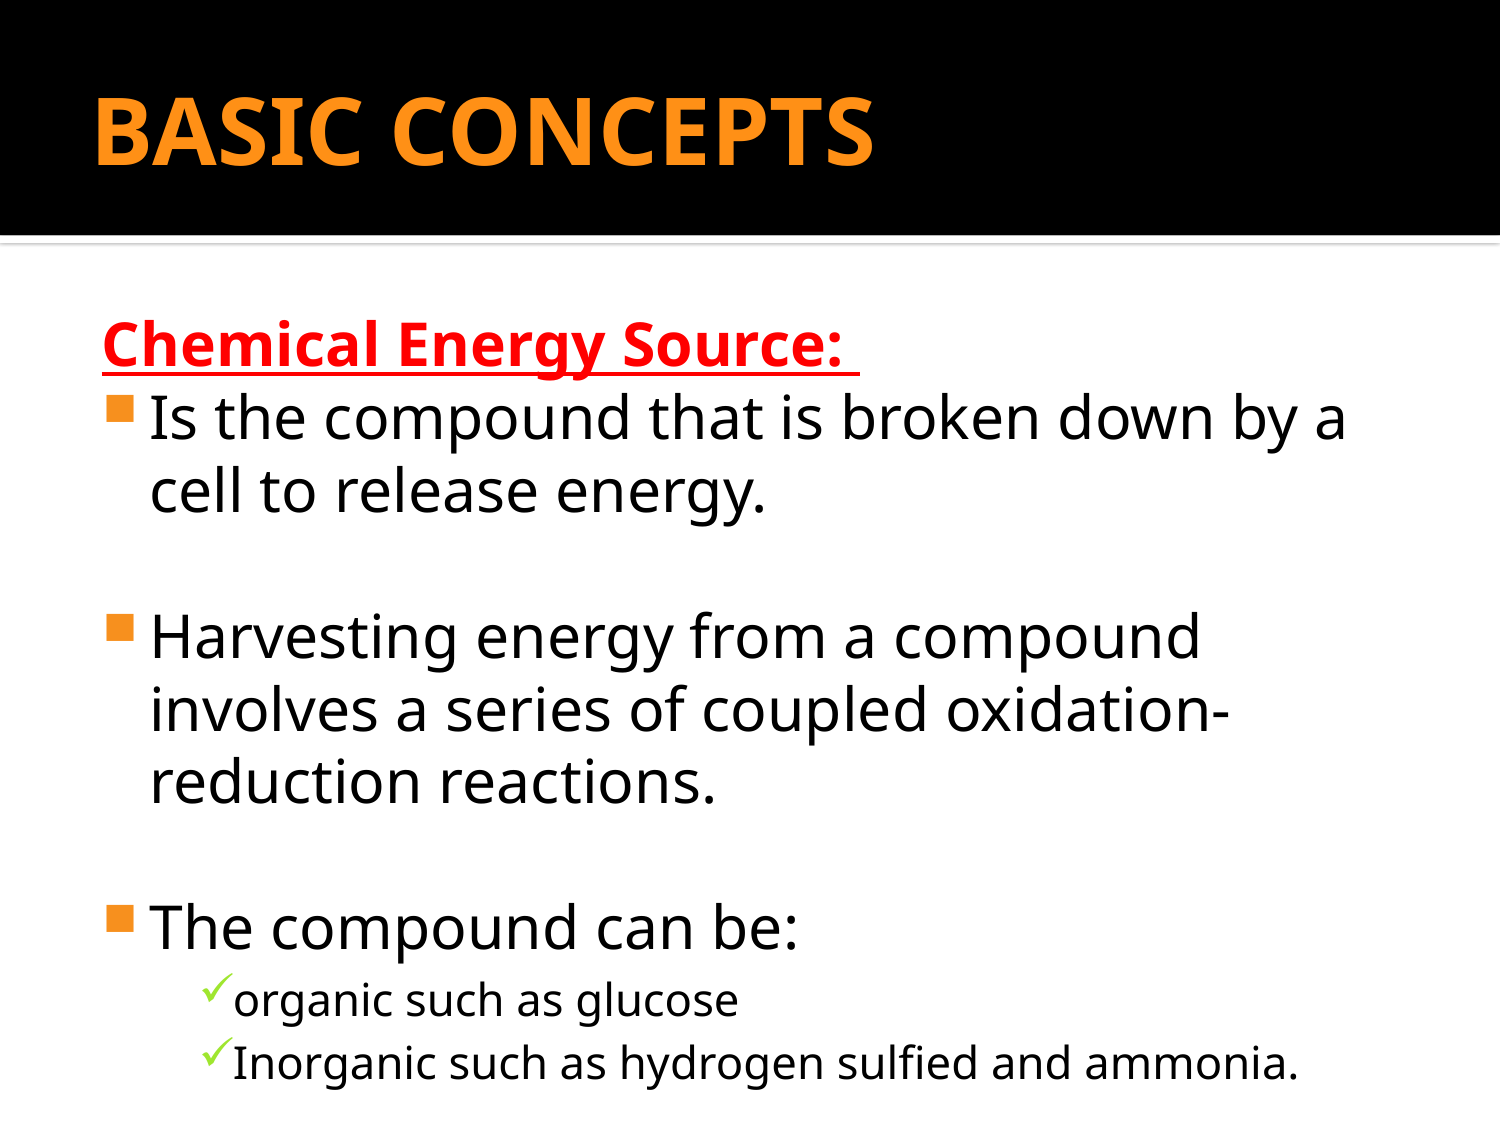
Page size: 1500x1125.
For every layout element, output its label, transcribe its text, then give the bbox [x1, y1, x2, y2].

list Chemical Energy Source: Is the compound that is broken down by a cell to release energy. Harvesting energy from a compound involves a series of coupled oxidation-reduction reactions. The compound can be: organic such as glucose Inorganic such as hydrogen sulfied and ammonia. [75, 291, 1425, 1099]
title BASIC CONCEPTS [75, 25, 1425, 231]
